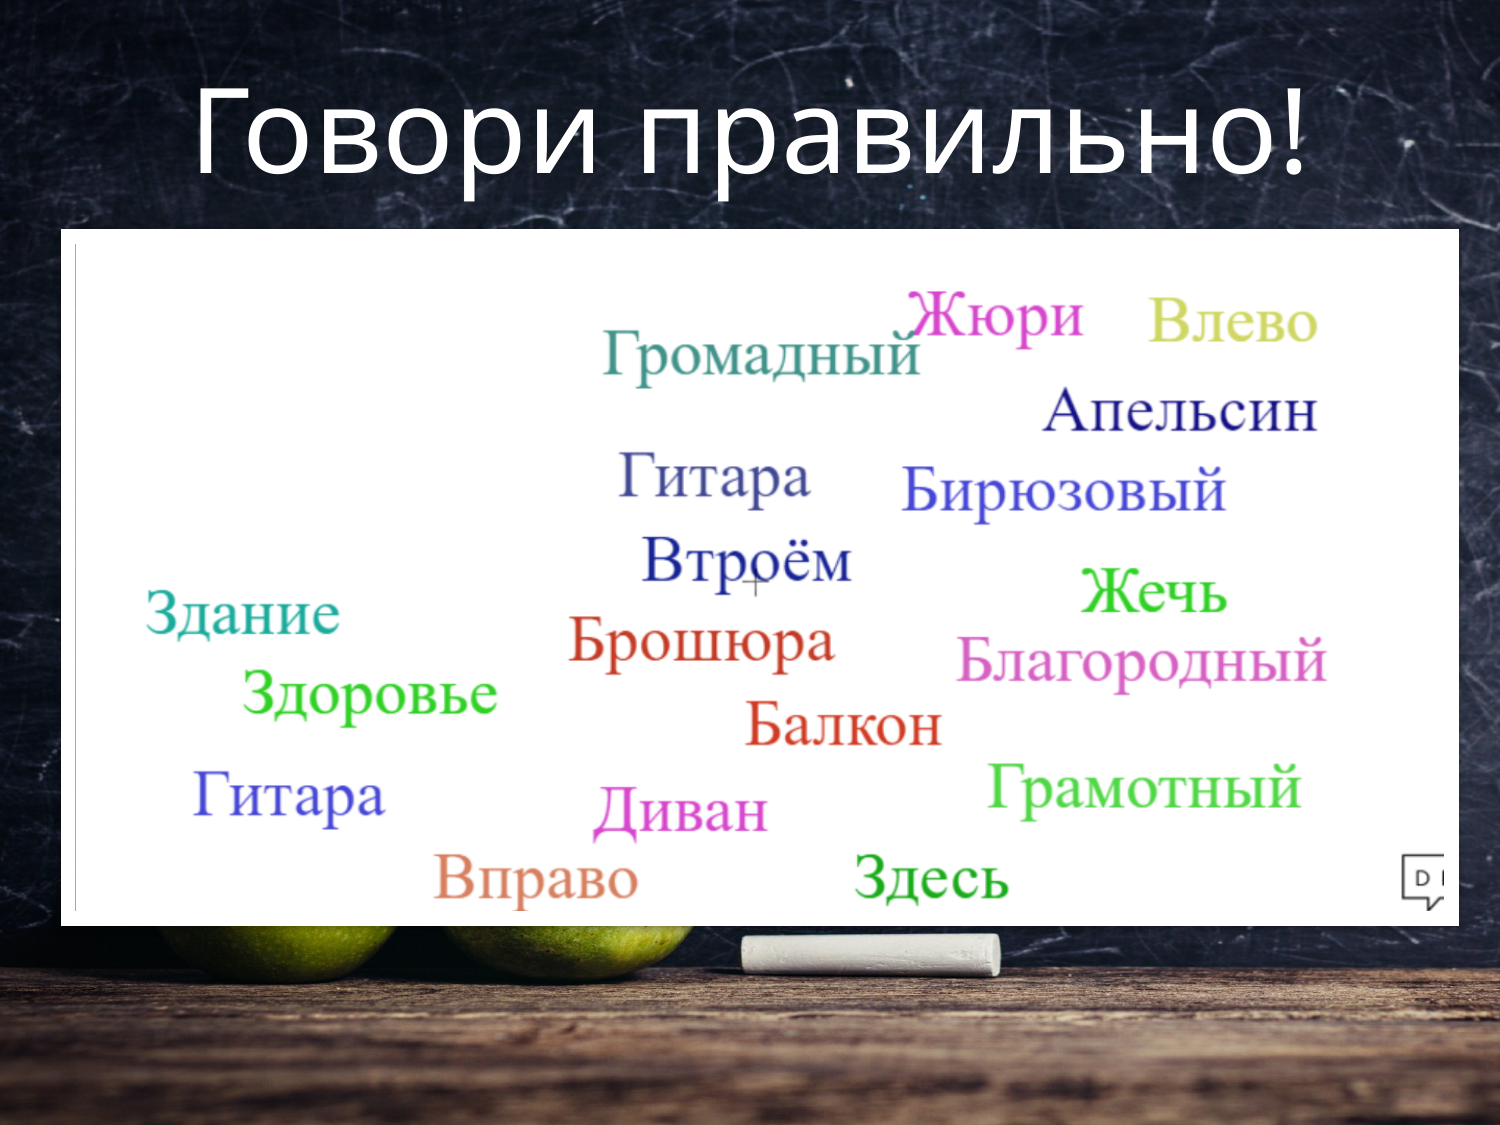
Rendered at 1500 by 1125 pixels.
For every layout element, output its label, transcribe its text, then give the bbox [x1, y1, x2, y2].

text_box Говори правильно! [112, 5, 1388, 241]
picture [0, 0, 1500, 1125]
